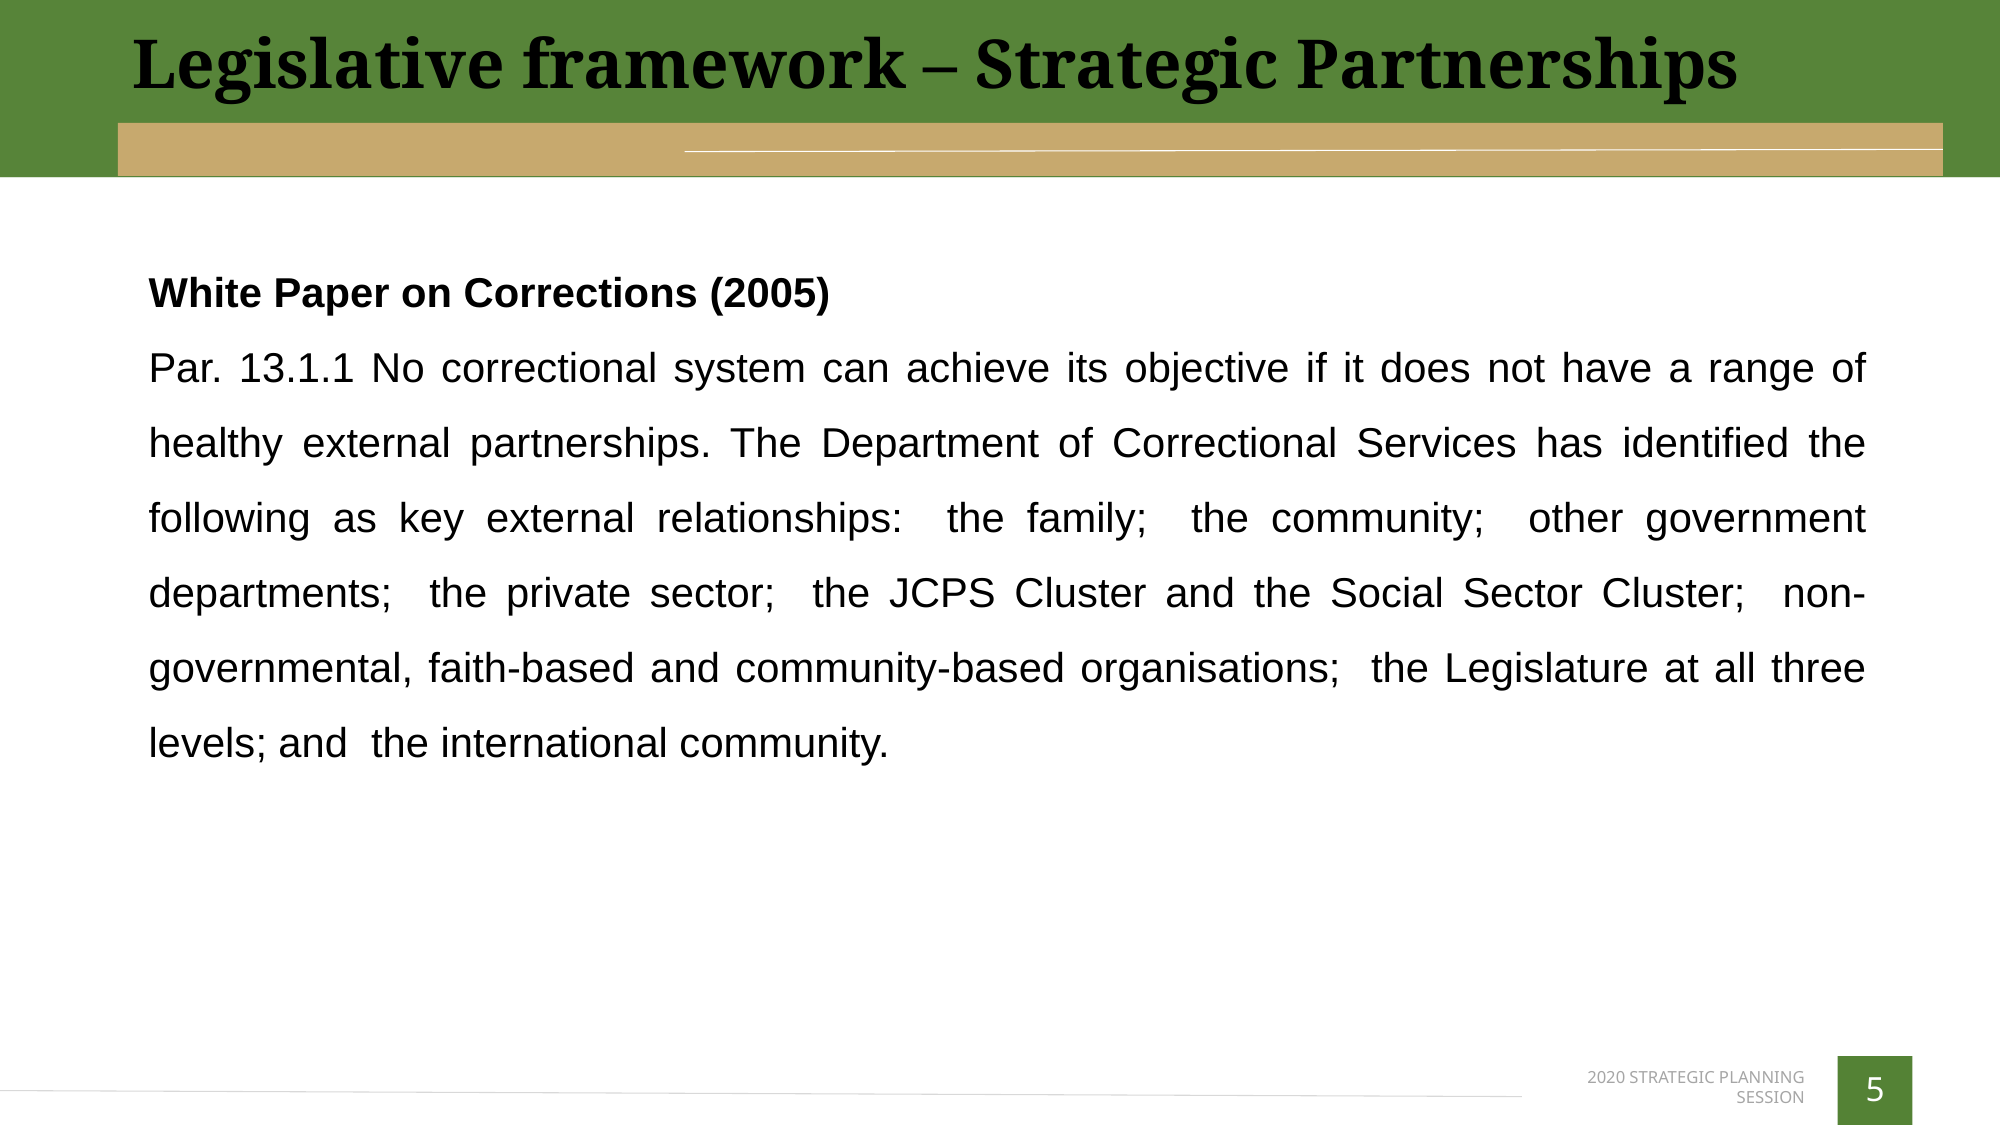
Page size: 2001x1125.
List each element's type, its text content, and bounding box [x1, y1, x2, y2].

text_box Legislative framework – Strategic Partnerships [117, 0, 2000, 135]
text_box White Paper on Corrections (2005) Par. 13.1.1 No correctional system can achieve its objective if it does not have a range of healthy external partnerships. The Department of Correctional Services has identified the following as key external relationships: the family; the community; other government departments; the private sector; the JCPS Cluster and the Social Sector Cluster; non-governmental, faith-based and community-based organisations; the Legislature at all three levels; and the international community. [133, 233, 1883, 849]
text_box [117, 135, 1943, 176]
text_box [0, 0, 2000, 178]
